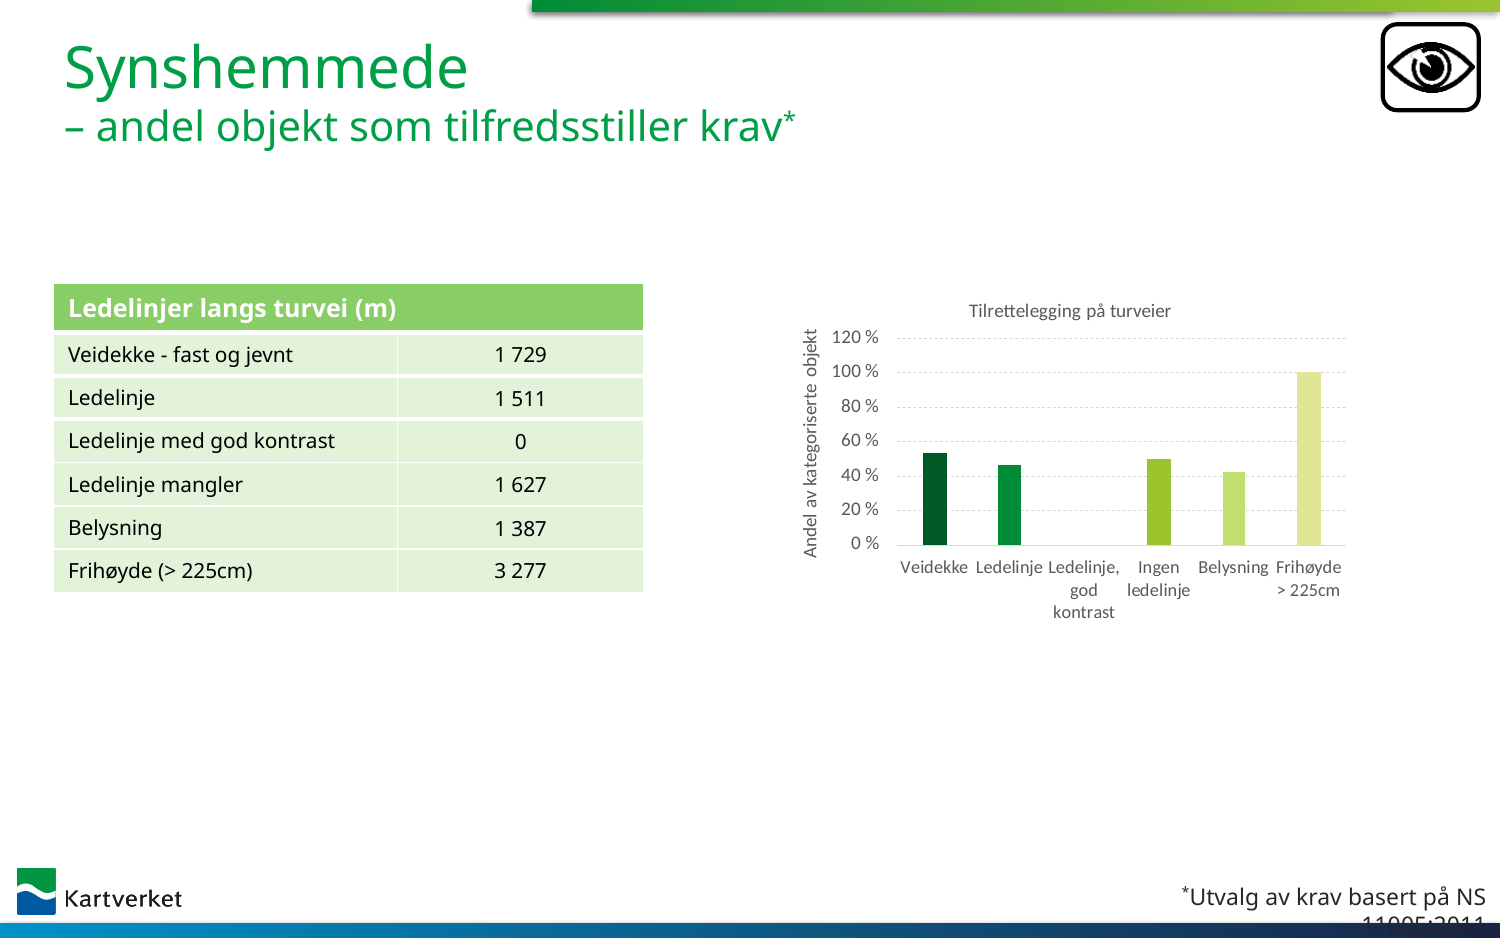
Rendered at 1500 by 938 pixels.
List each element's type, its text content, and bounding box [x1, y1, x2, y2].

table_cell 1 511 [398, 378, 643, 417]
table_cell Ledelinje [54, 378, 397, 417]
table_cell 3 277 [398, 550, 643, 592]
table_cell Veidekke - fast og jevnt [54, 335, 397, 374]
table_cell Ledelinje med god kontrast [54, 421, 397, 462]
text_box Synshemmede – andel objekt som tilfredsstiller krav* [49, 24, 1431, 158]
table_cell Belysning [54, 507, 397, 548]
table_cell Ledelinje mangler [54, 463, 397, 505]
table_cell Frihøyde (> 225cm) [54, 550, 397, 592]
table_cell 1 387 [398, 507, 643, 548]
table_cell 0 [398, 421, 643, 462]
picture [791, 291, 1349, 630]
text_box *Utvalg av krav basert på NS 11005:2011 [1068, 873, 1500, 938]
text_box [1382, 24, 1480, 111]
table_cell 1 627 [398, 463, 643, 505]
table_cell 1 729 [398, 335, 643, 374]
table_header Ledelinjer langs turvei (m) [54, 284, 643, 330]
